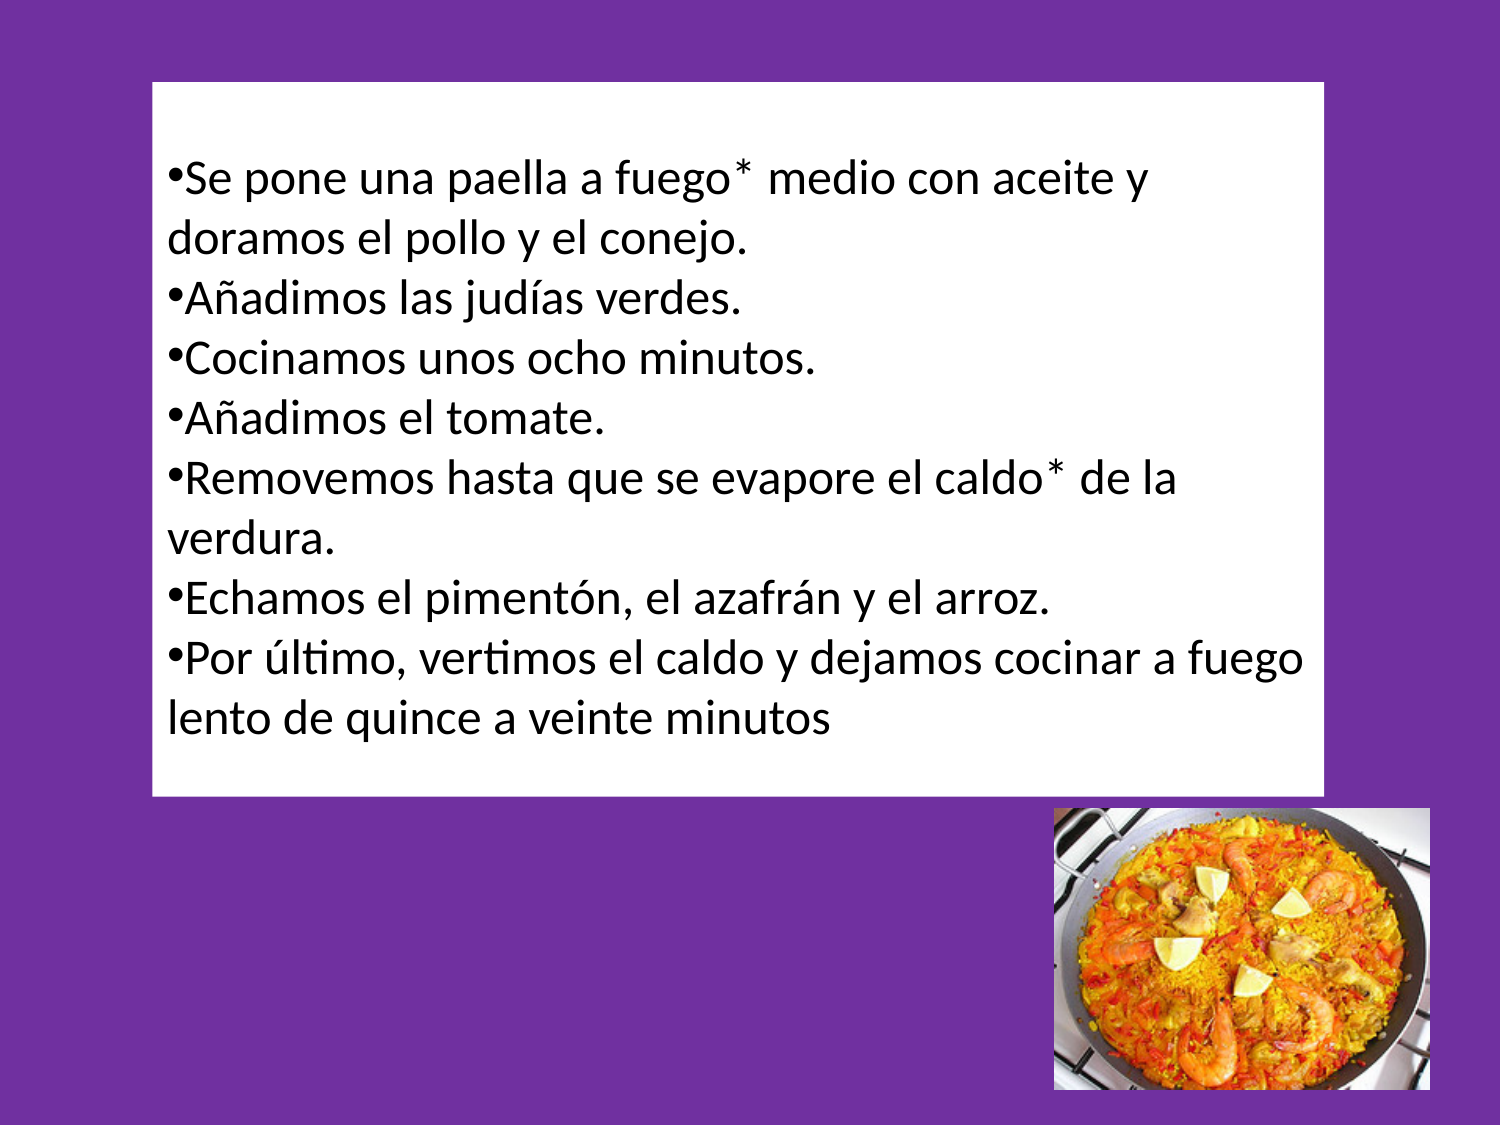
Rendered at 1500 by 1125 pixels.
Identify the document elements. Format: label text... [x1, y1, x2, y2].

picture [1054, 808, 1430, 1091]
text_box Se pone una paella a fuego* medio con aceite y doramos el pollo y el conejo. Añadimos las judías verdes. Cocinamos unos ocho minutos. Añadimos el tomate. Removemos hasta que se evapore el caldo* de la verdura. Echamos el pimentón, el azafrán y el arroz. Por último, vertimos el caldo y dejamos cocinar a fuego lento de quince a veinte minutos [152, 82, 1325, 797]
